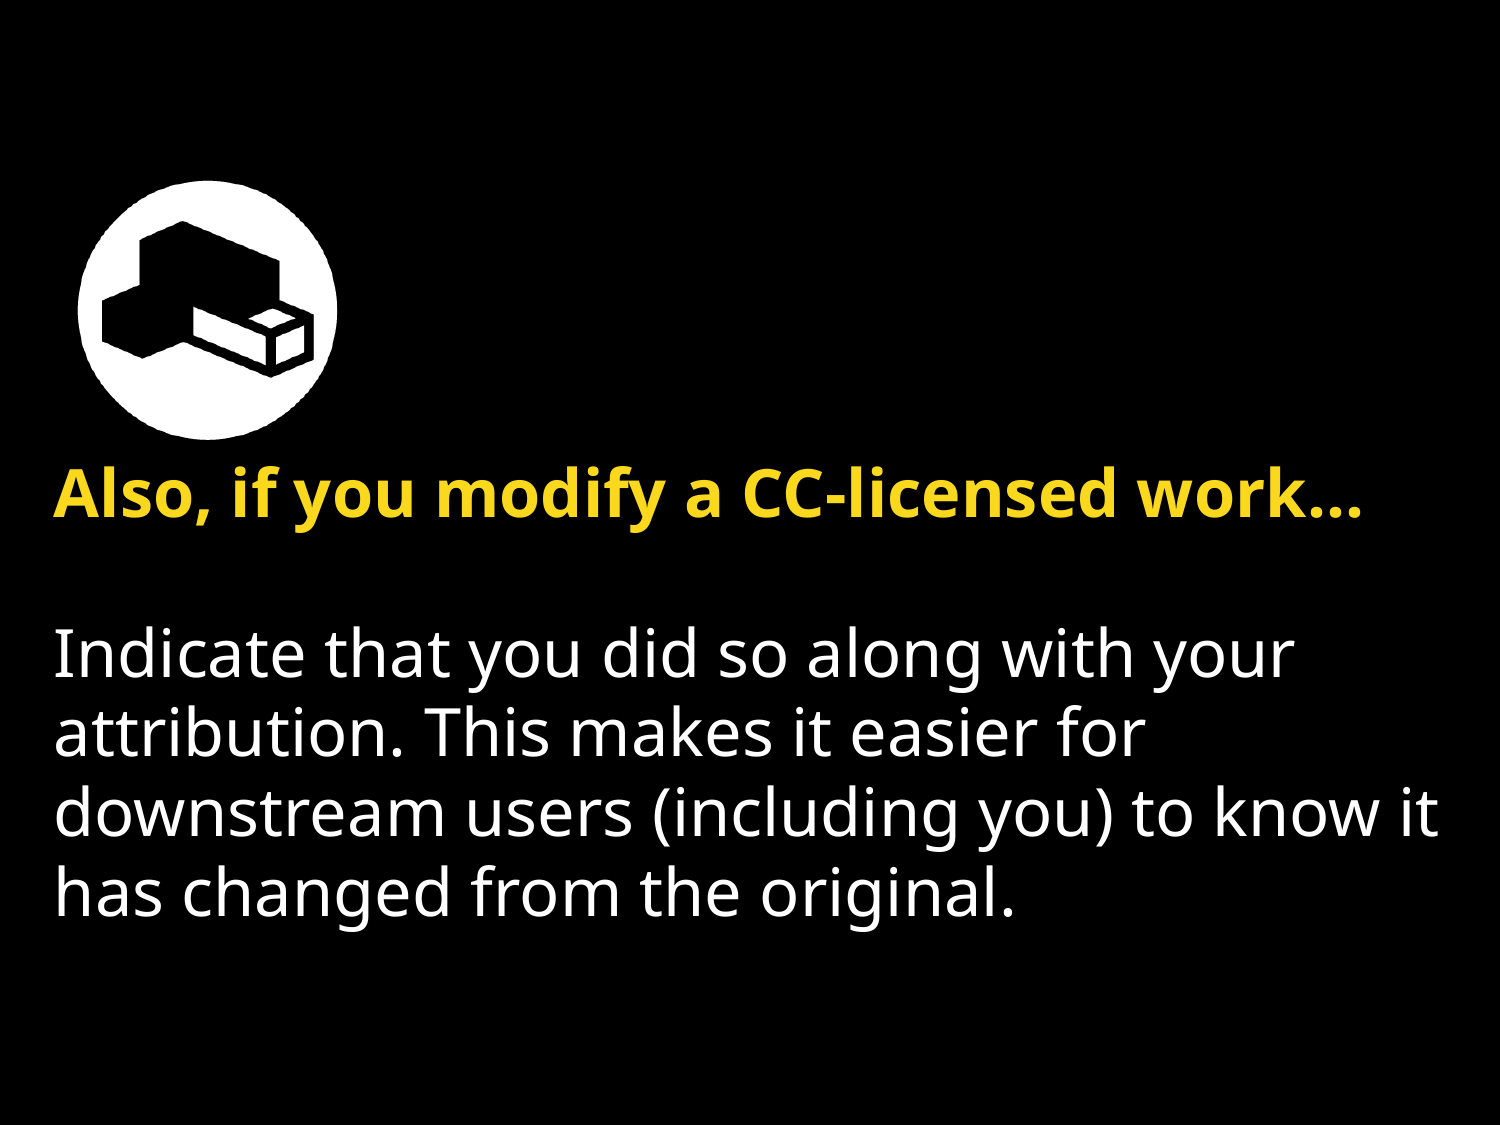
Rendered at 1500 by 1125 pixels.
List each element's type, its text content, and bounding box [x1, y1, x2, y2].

text_box Also, if you modify a CC-licensed work… Indicate that you did so along with your attribution. This makes it easier for downstream users (including you) to know it has changed from the original. [49, 446, 1450, 949]
picture [49, 152, 365, 468]
